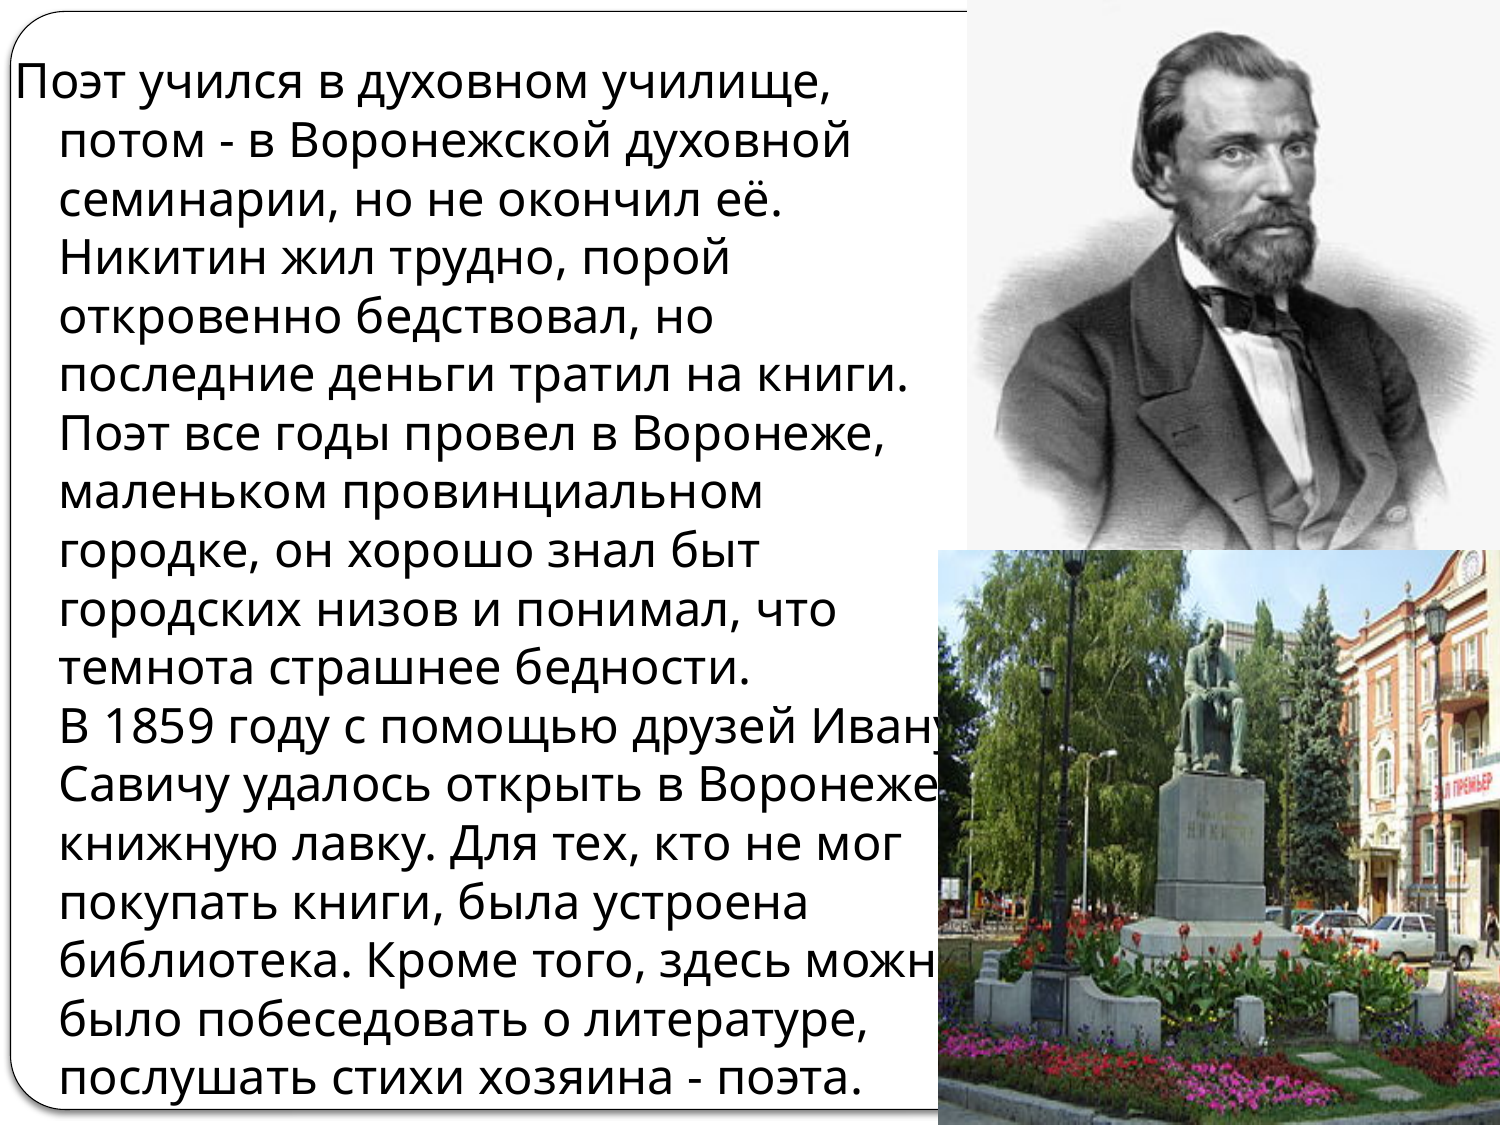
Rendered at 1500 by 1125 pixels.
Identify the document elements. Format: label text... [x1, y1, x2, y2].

list Поэт учился в духовном училище, потом - в Воронежской духовной семинарии, но не окончил её. Никитин жил трудно, порой откровенно бедствовал, но последние деньги тратил на книги. Поэт все годы провел в Воронеже, маленьком провинциальном городке, он хорошо знал быт городских низов и понимал, что темнота страшнее бедности. В 1859 году с помощью друзей Ивану Савичу удалось открыть в Воронеже книжную лавку. Для тех, кто не мог покупать книги, была устроена библиотека. Кроме того, здесь можно было побеседовать о литературе, послушать стихи хозяина - поэта. [0, 42, 961, 1125]
picture [938, 0, 1500, 1125]
